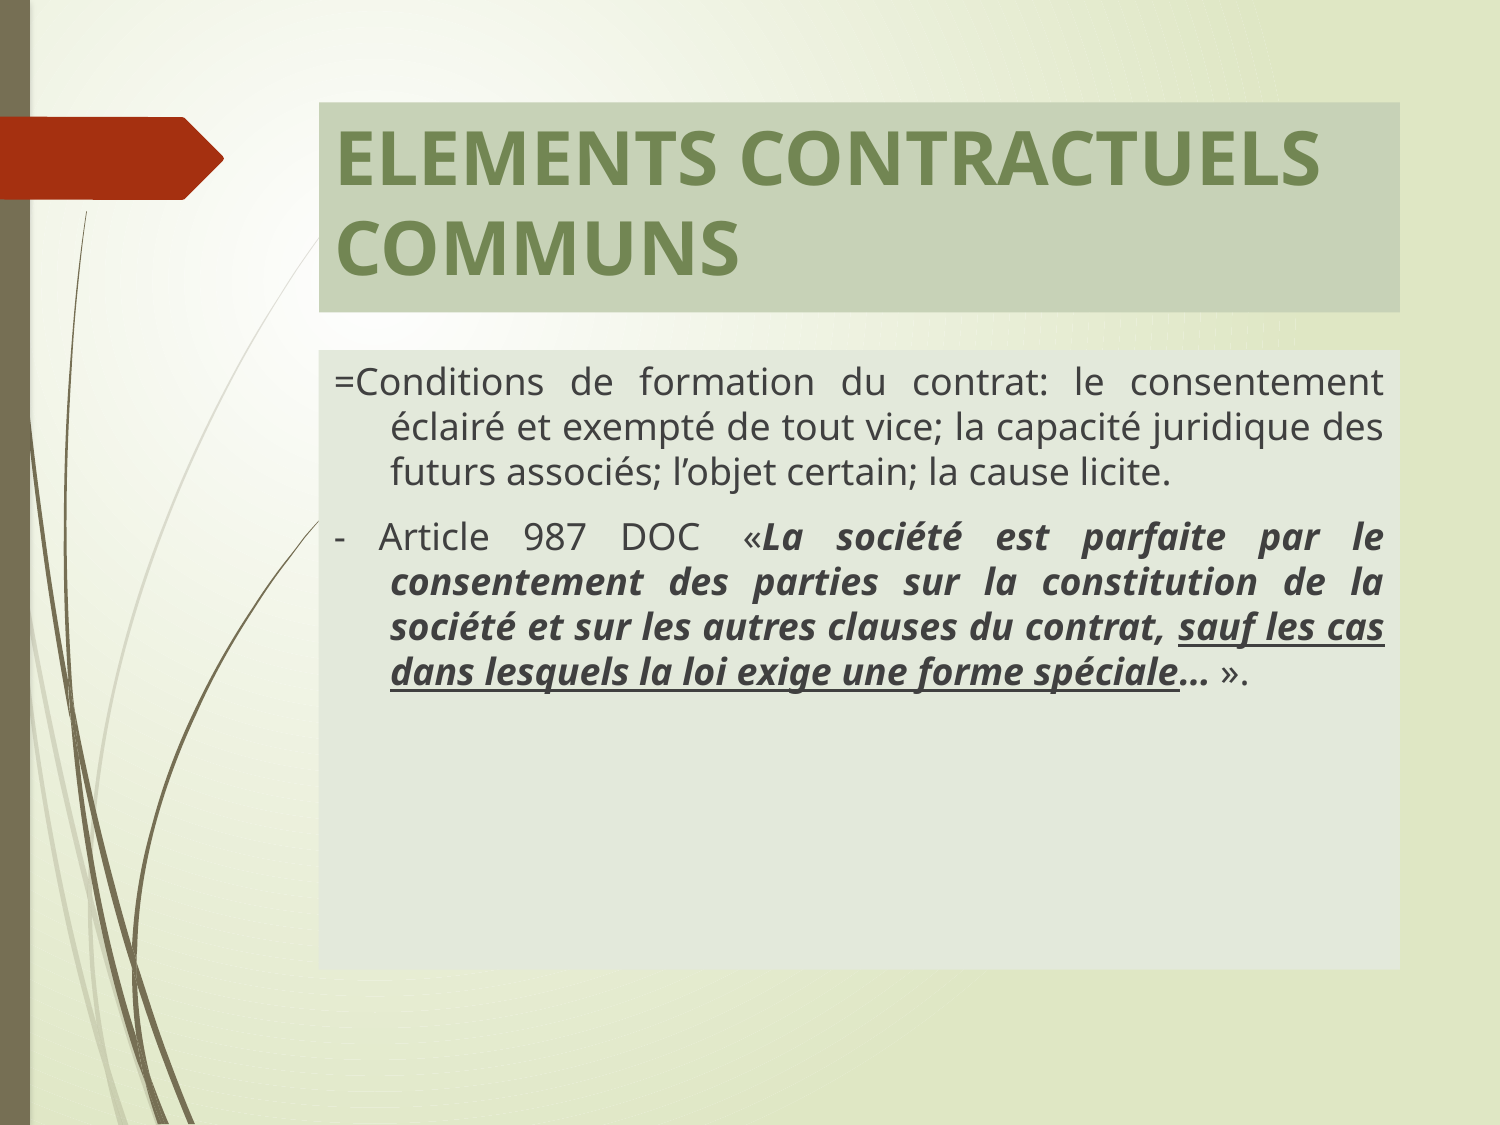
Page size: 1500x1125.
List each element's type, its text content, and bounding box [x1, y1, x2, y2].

list =Conditions de formation du contrat: le consentement éclairé et exempté de tout vice; la capacité juridique des futurs associés; l’objet certain; la cause licite. - Article 987 DOC «La société est parfaite par le consentement des parties sur la constitution de la société et sur les autres clauses du contrat, sauf les cas dans lesquels la loi exige une forme spéciale… ». [318, 350, 1400, 970]
title ELEMENTS CONTRACTUELS COMMUNS [319, 102, 1400, 313]
